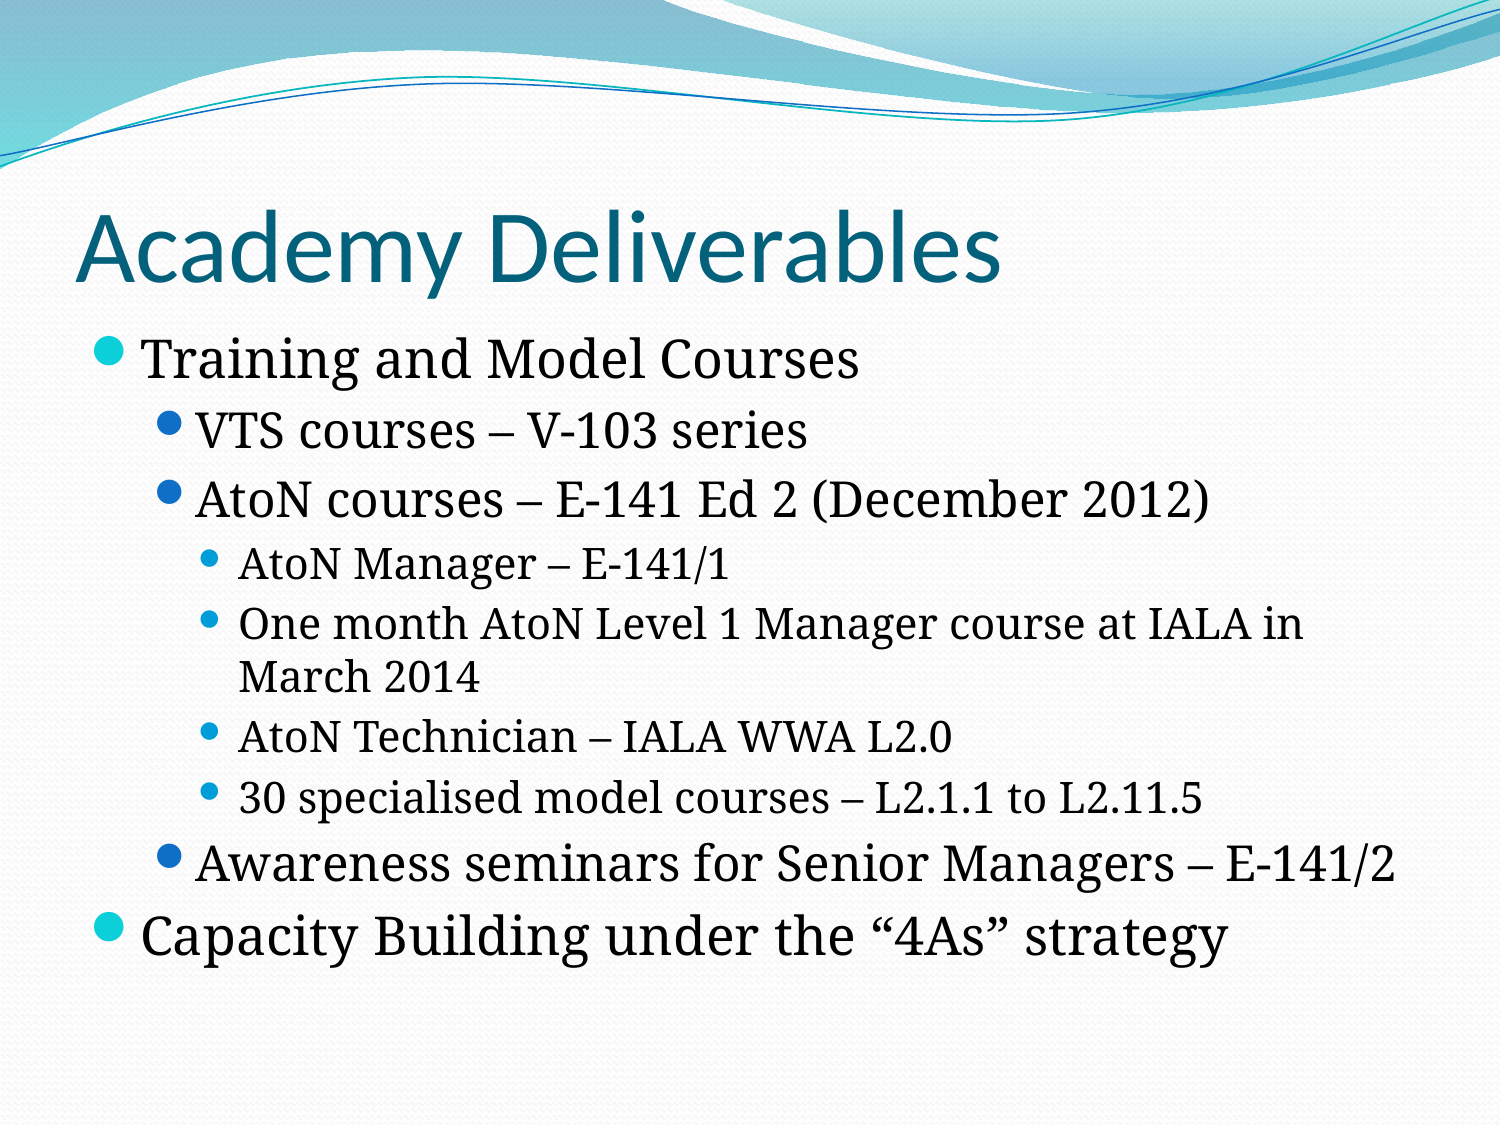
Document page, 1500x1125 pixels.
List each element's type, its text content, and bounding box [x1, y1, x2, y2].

title Academy Deliverables [75, 115, 1425, 303]
list Training and Model Courses VTS courses – V-103 series AtoN courses – E-141 Ed 2 (December 2012) AtoN Manager – E-141/1 One month AtoN Level 1 Manager course at IALA in March 2014 AtoN Technician – IALA WWA L2.0 30 specialised model courses – L2.1.1 to L2.11.5 Awareness seminars for Senior Managers – E-141/2 Capacity Building under the “4As” strategy [75, 317, 1425, 1038]
